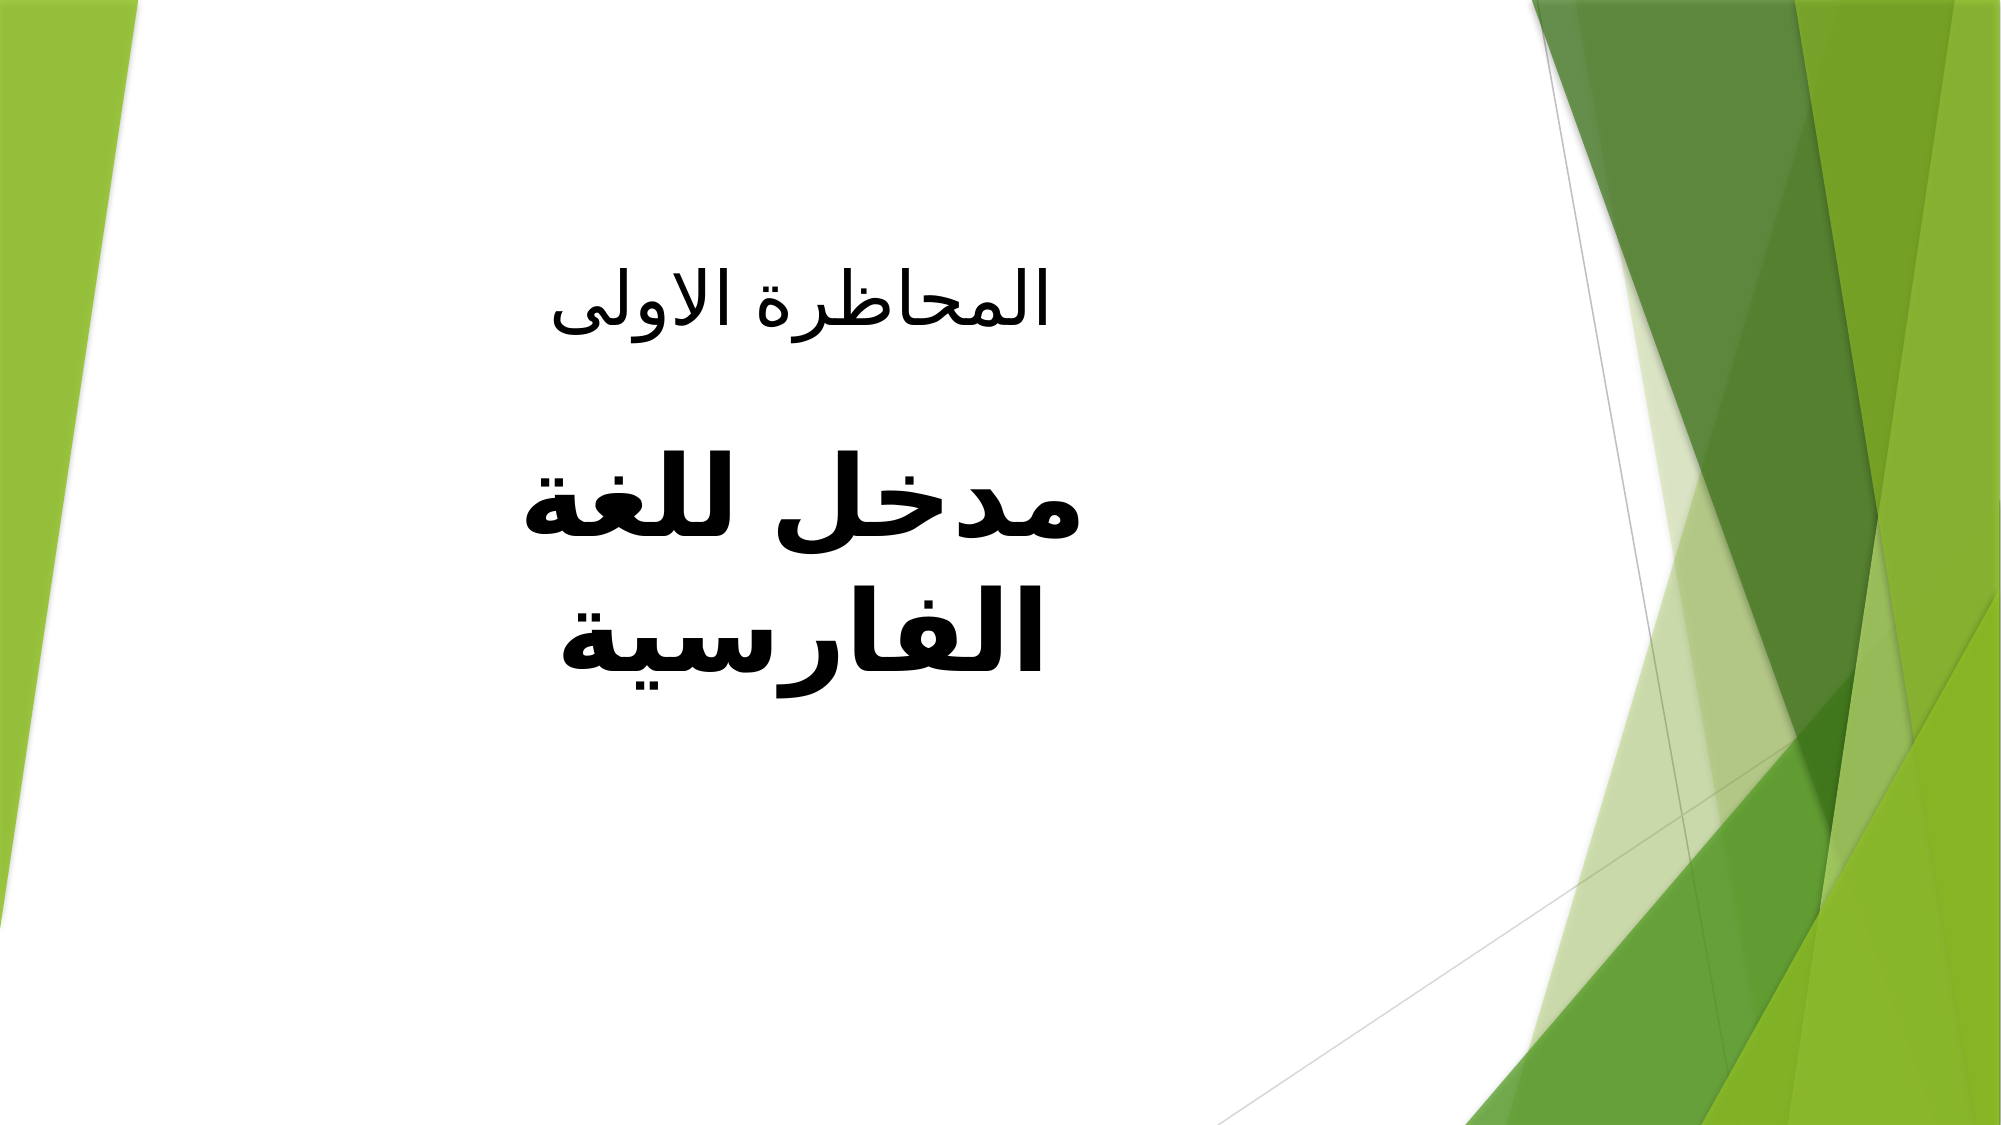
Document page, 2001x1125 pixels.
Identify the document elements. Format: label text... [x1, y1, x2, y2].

text_box المحاظرة الاولى [383, 166, 1220, 348]
title مدخل للغة الفارسية [249, 431, 1357, 702]
